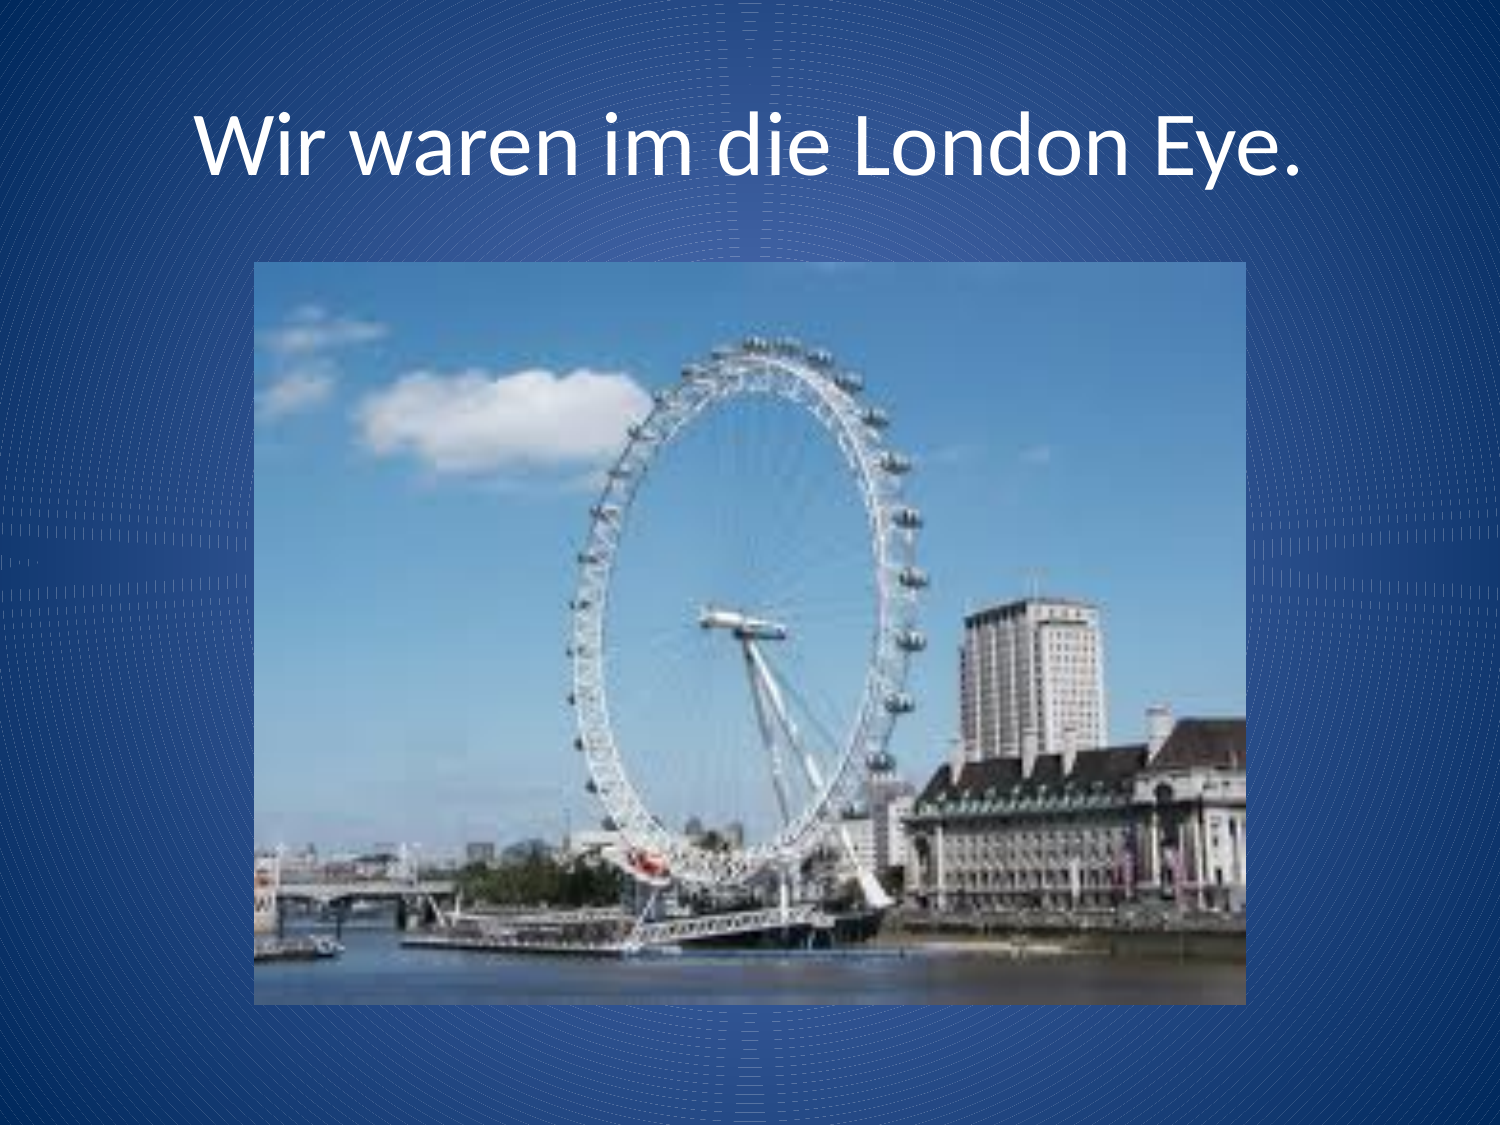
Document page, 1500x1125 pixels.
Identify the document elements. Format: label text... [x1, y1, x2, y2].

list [74, 262, 1426, 1006]
title Wir waren im die London Eye. [75, 45, 1425, 233]
